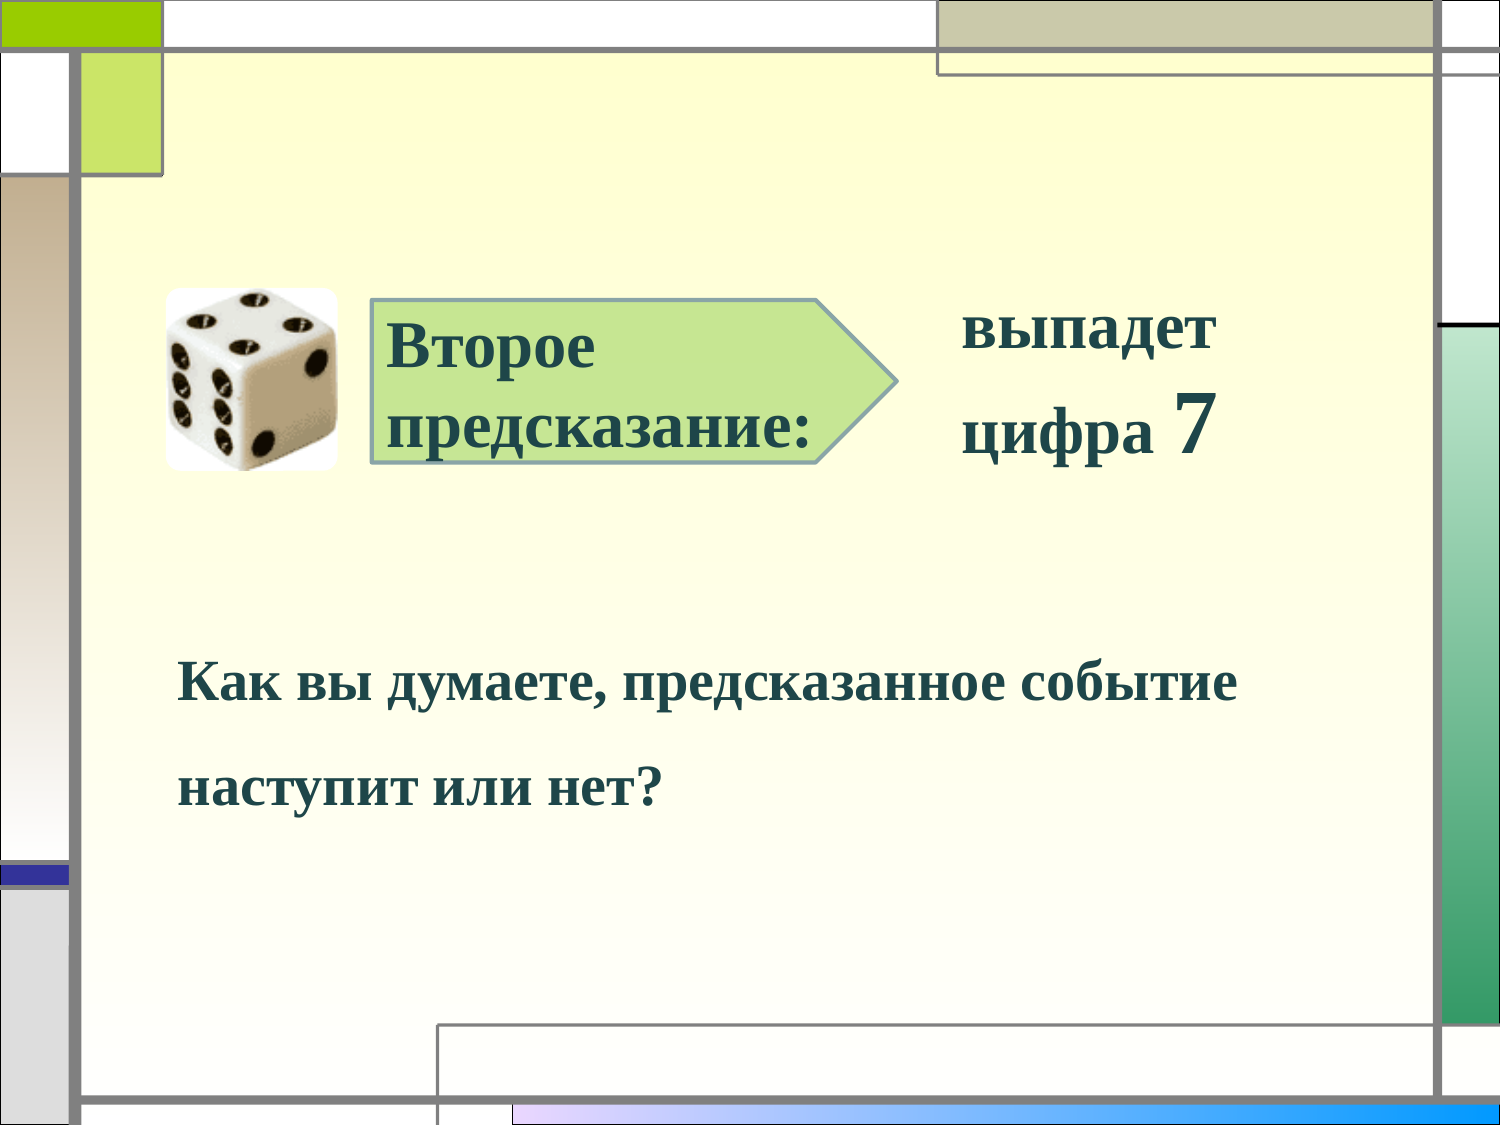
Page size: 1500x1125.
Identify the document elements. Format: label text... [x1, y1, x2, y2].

list Как вы думаете, предсказанное событие наступит или нет? [162, 599, 1413, 788]
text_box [165, 274, 1376, 483]
